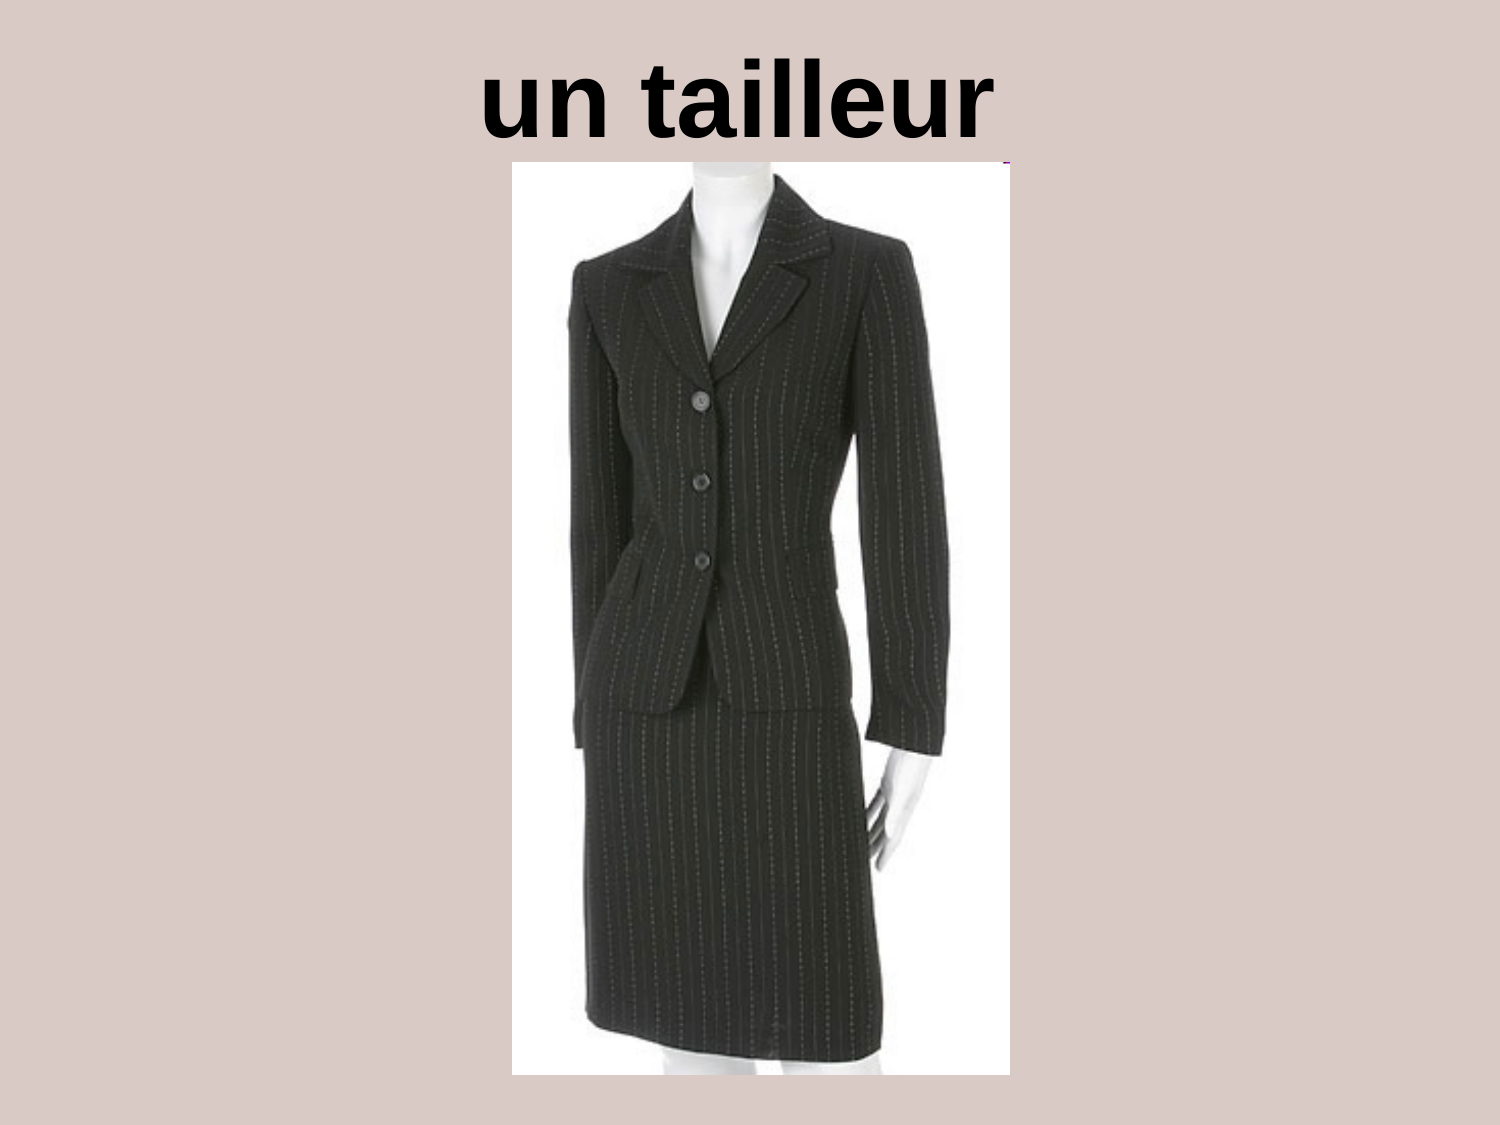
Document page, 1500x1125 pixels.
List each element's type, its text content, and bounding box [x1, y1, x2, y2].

picture [512, 162, 1010, 1076]
title un tailleur [74, 0, 1426, 188]
